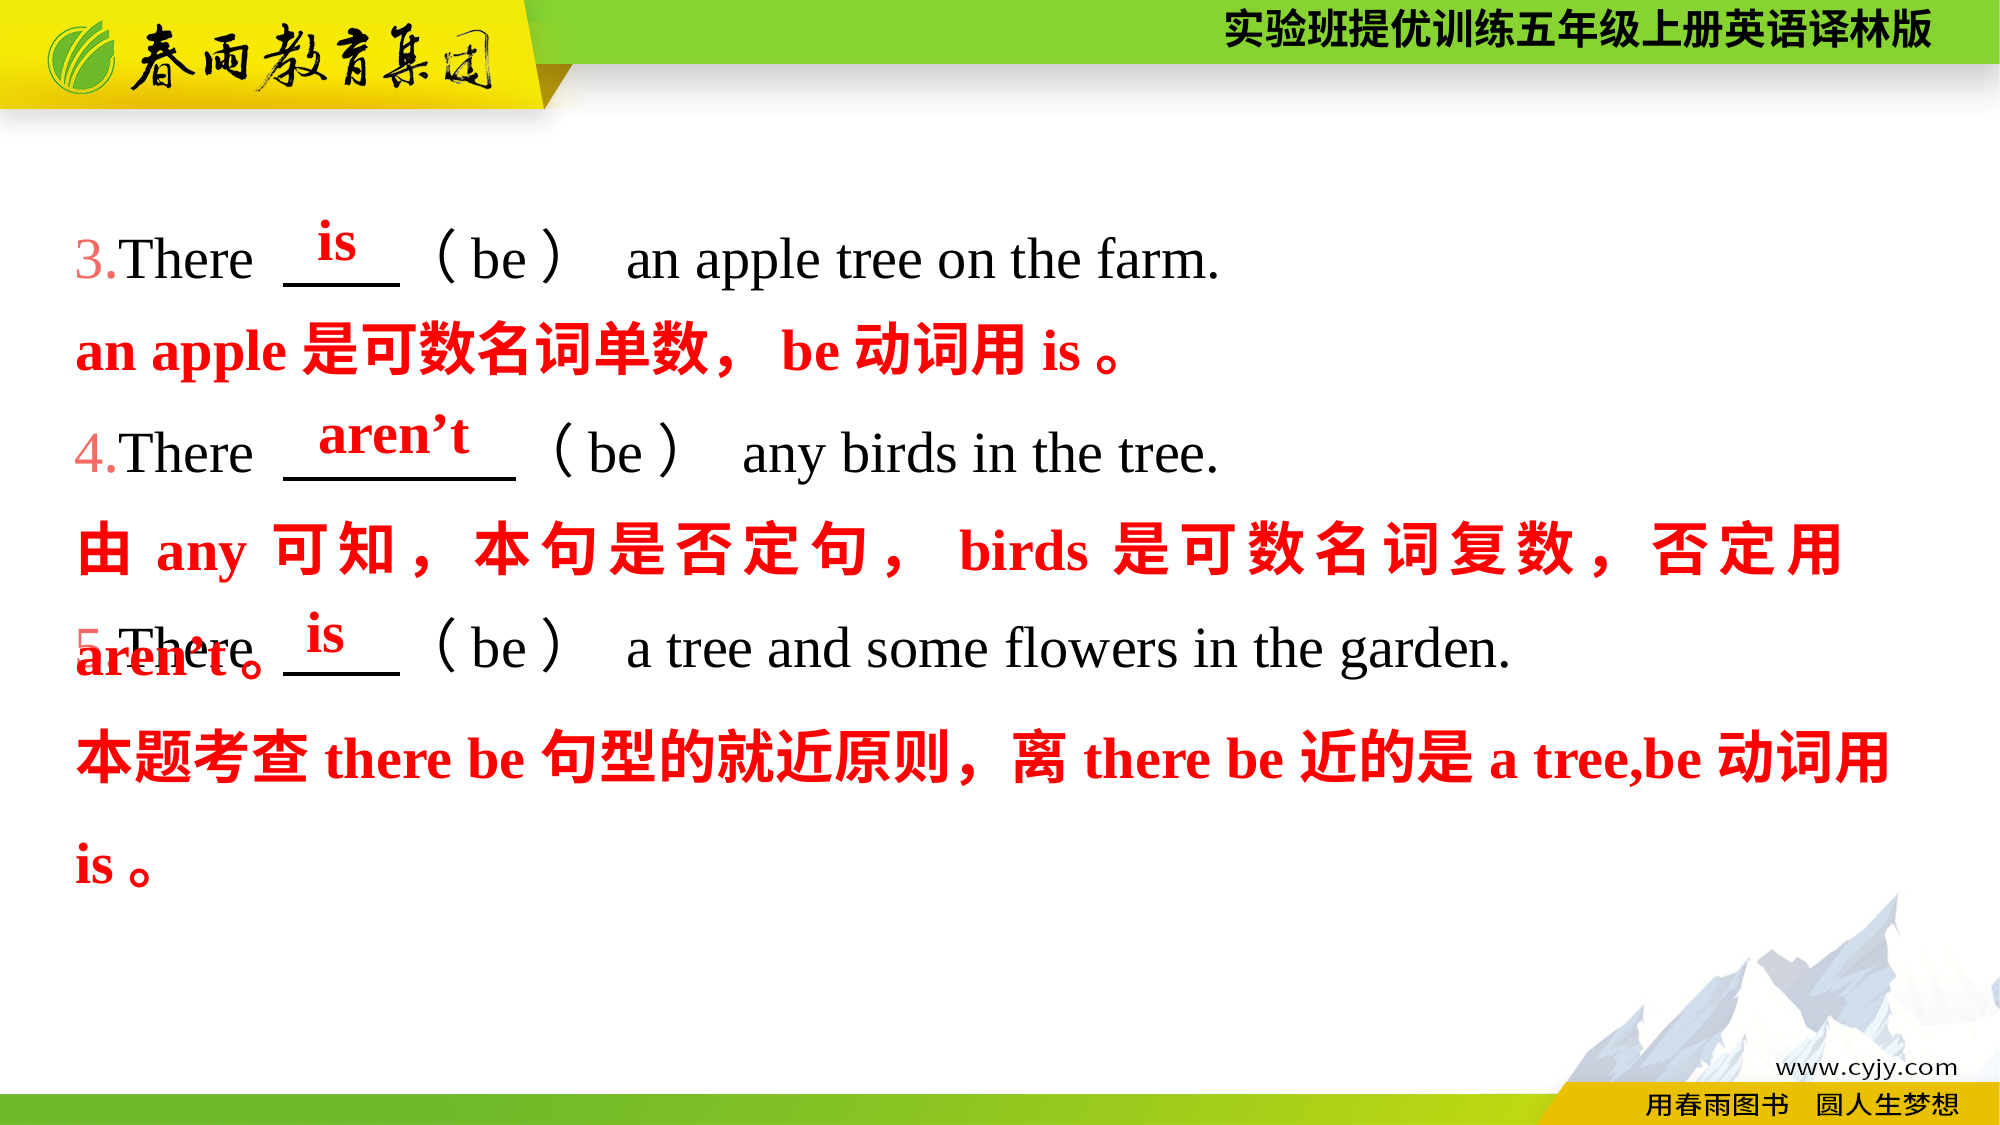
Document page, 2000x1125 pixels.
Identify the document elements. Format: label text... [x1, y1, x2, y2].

text_box is [291, 587, 361, 672]
text_box 由any可知，本句是否定句，birds是可数名词复数，否定用aren’t。 [60, 469, 1874, 678]
text_box an apple是可数名词单数，be动词用is。 [60, 270, 1187, 390]
text_box 本题考查there be句型的就近原则，离there be近的是a tree,be动词用is。 [60, 678, 1922, 903]
text_box aren’t [303, 387, 485, 473]
list 3.There （be） an apple tree on the farm. 4.There （be） any birds in the tree. 5.There （be） a tree and some flowers in the garden. [59, 177, 1944, 693]
picture [0, 0, 2000, 1125]
text_box is [303, 194, 372, 280]
